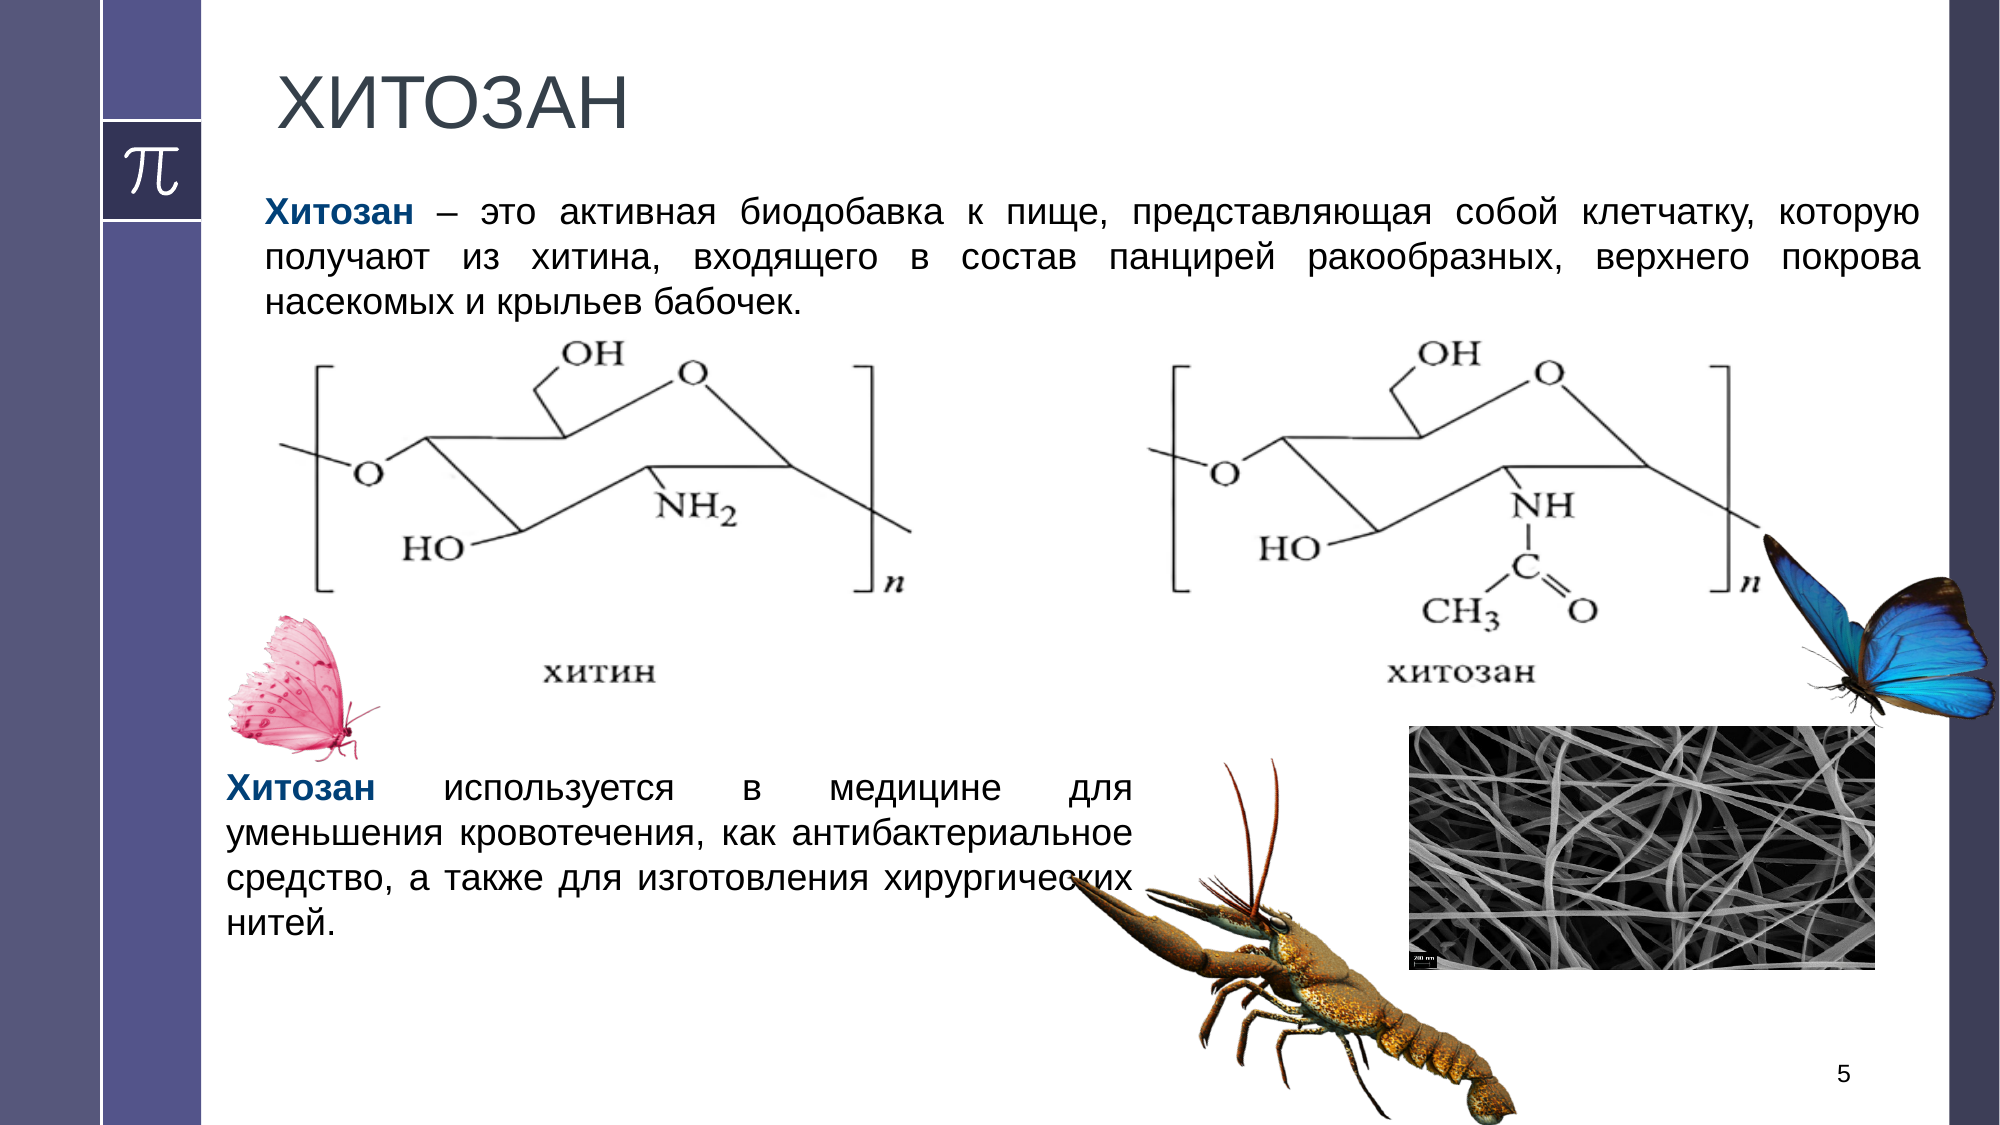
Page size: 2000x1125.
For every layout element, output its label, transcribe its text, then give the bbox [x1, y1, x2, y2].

text_box Хитозан – это активная биодобавка к пище, представляющая собой клетчатку, которую получают из хитина, входящего в состав панцирей ракообразных, верхнего покрова насекомых и крыльев бабочек. [249, 179, 1937, 330]
picture [161, 315, 2000, 1125]
text_box Хитозан используется в медицине для уменьшения кровотечения, как антибактериальное средство, а также для изготовления хирургических нитей. [226, 755, 1118, 951]
title ХИТОЗАН [261, 29, 1867, 153]
text_box ‹#› [1766, 1042, 1867, 1103]
